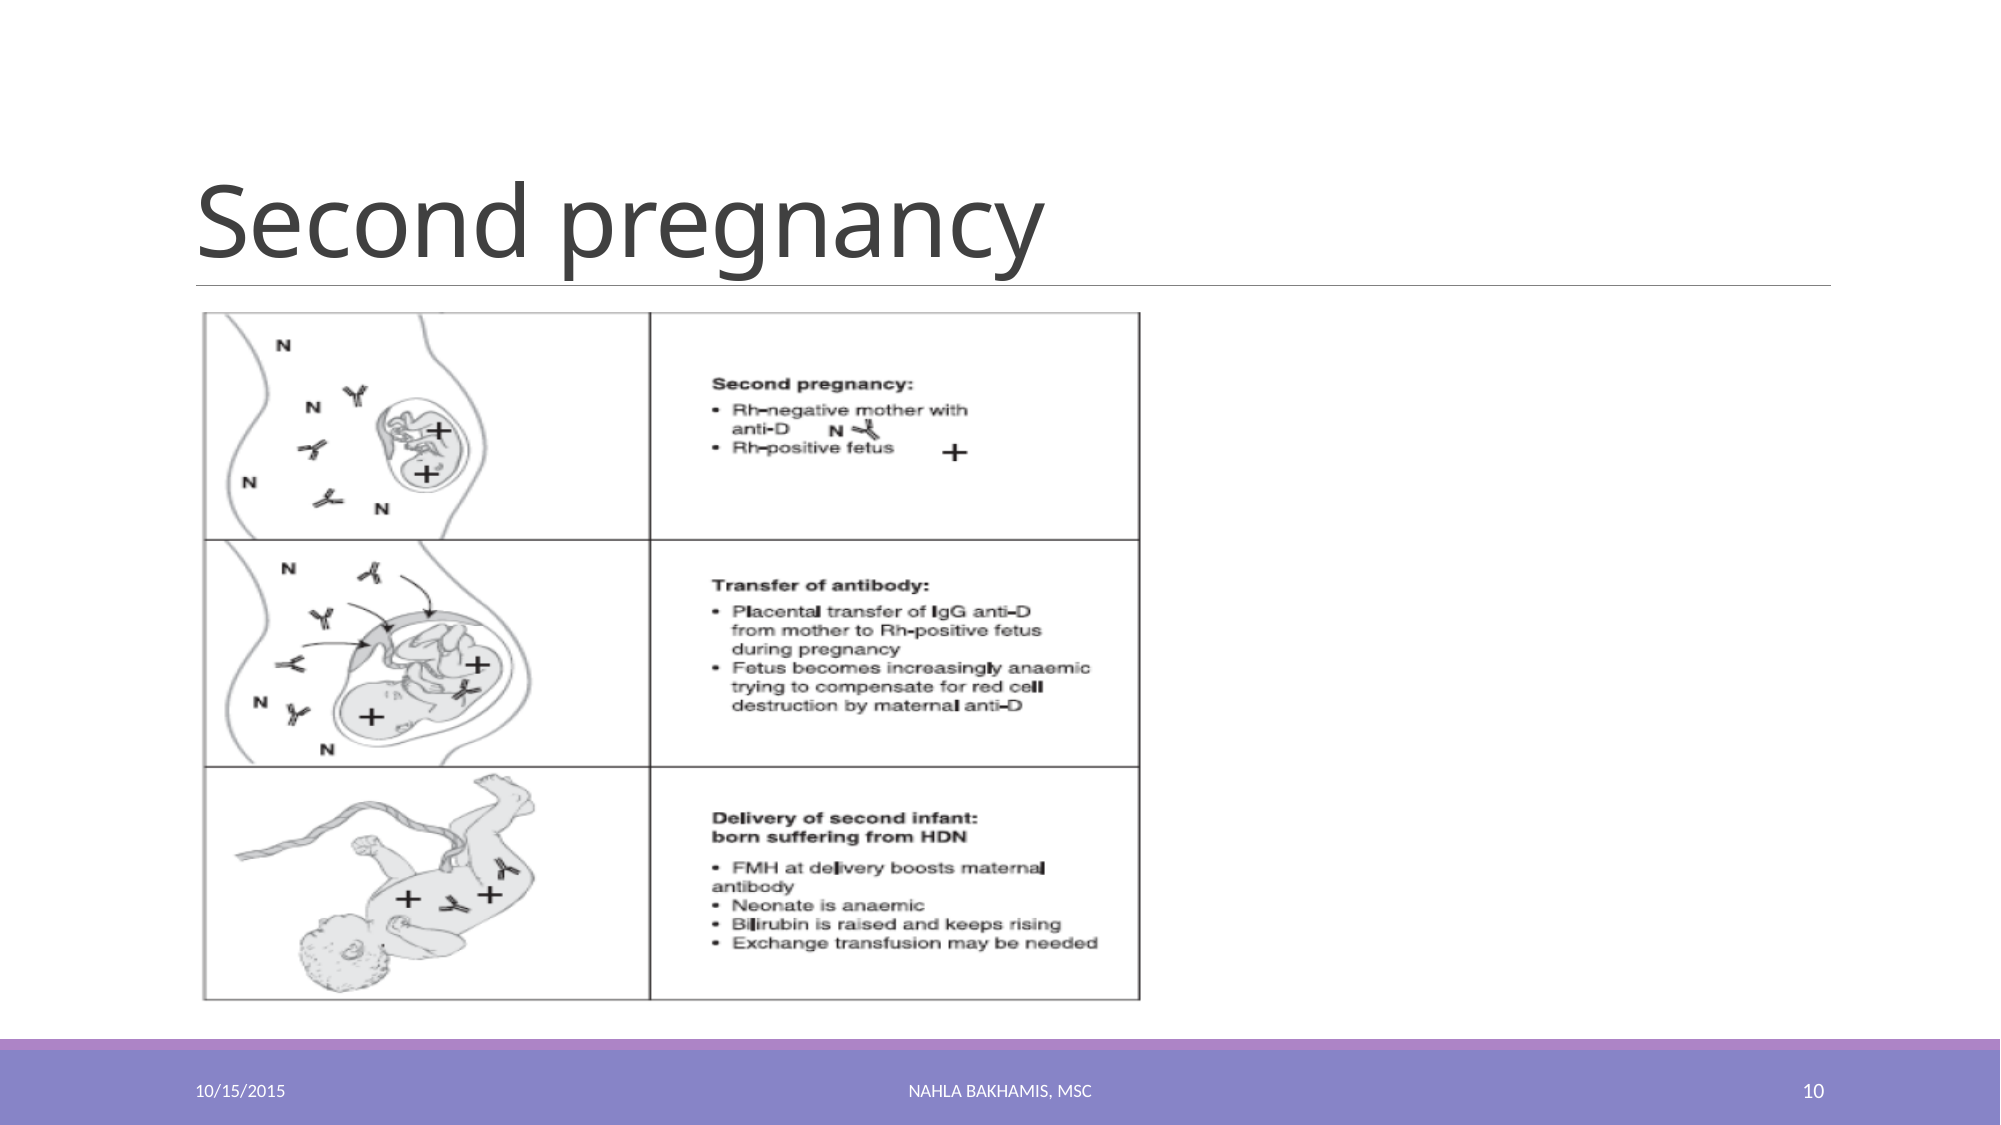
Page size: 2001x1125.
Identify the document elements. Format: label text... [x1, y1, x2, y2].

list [179, 302, 1153, 1025]
footer NAHLA BAKHAMIS, MSc [604, 1059, 1396, 1120]
slide_number 10 [1624, 1059, 1840, 1120]
title Second pregnancy [180, 47, 1830, 285]
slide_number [180, 1059, 586, 1120]
